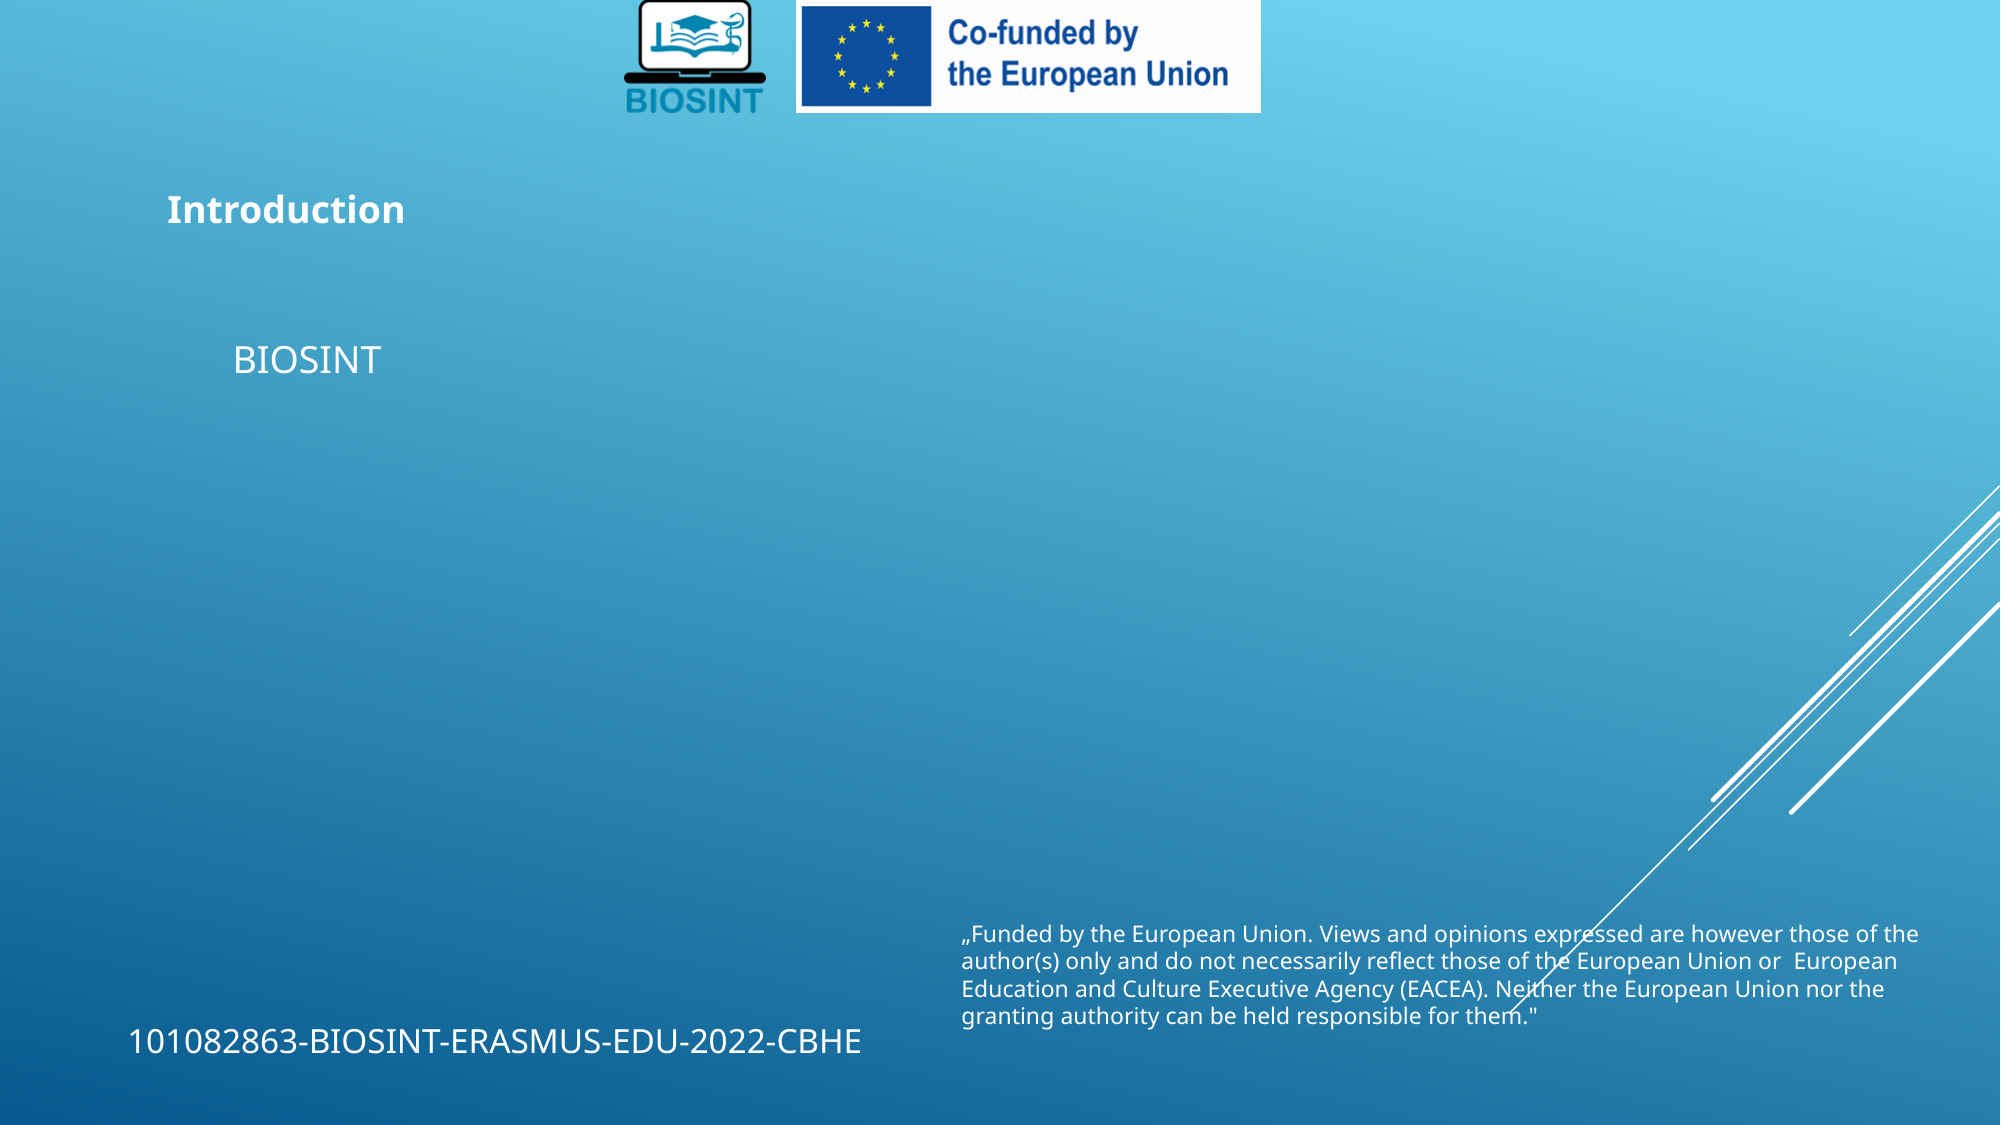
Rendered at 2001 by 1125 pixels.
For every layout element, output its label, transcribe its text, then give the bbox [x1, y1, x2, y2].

text_box „Funded by the European Union. Views and opinions expressed are however those of the author(s) only and do not necessarily reflect those of the European Union or European Education and Culture Executive Agency (EACEA). Neither the European Union nor the granting authority can be held responsible for them." [946, 912, 1947, 1037]
footer 101082863-BIOSINT-ERASMUS-EDU-2022-CBHE [112, 1012, 1350, 1073]
picture [724, 99, 735, 114]
picture [665, 93, 678, 108]
picture [795, 0, 1261, 114]
text_box Introduction [152, 178, 1877, 238]
picture [624, 0, 766, 114]
text_box BIOSINT [217, 328, 1808, 434]
